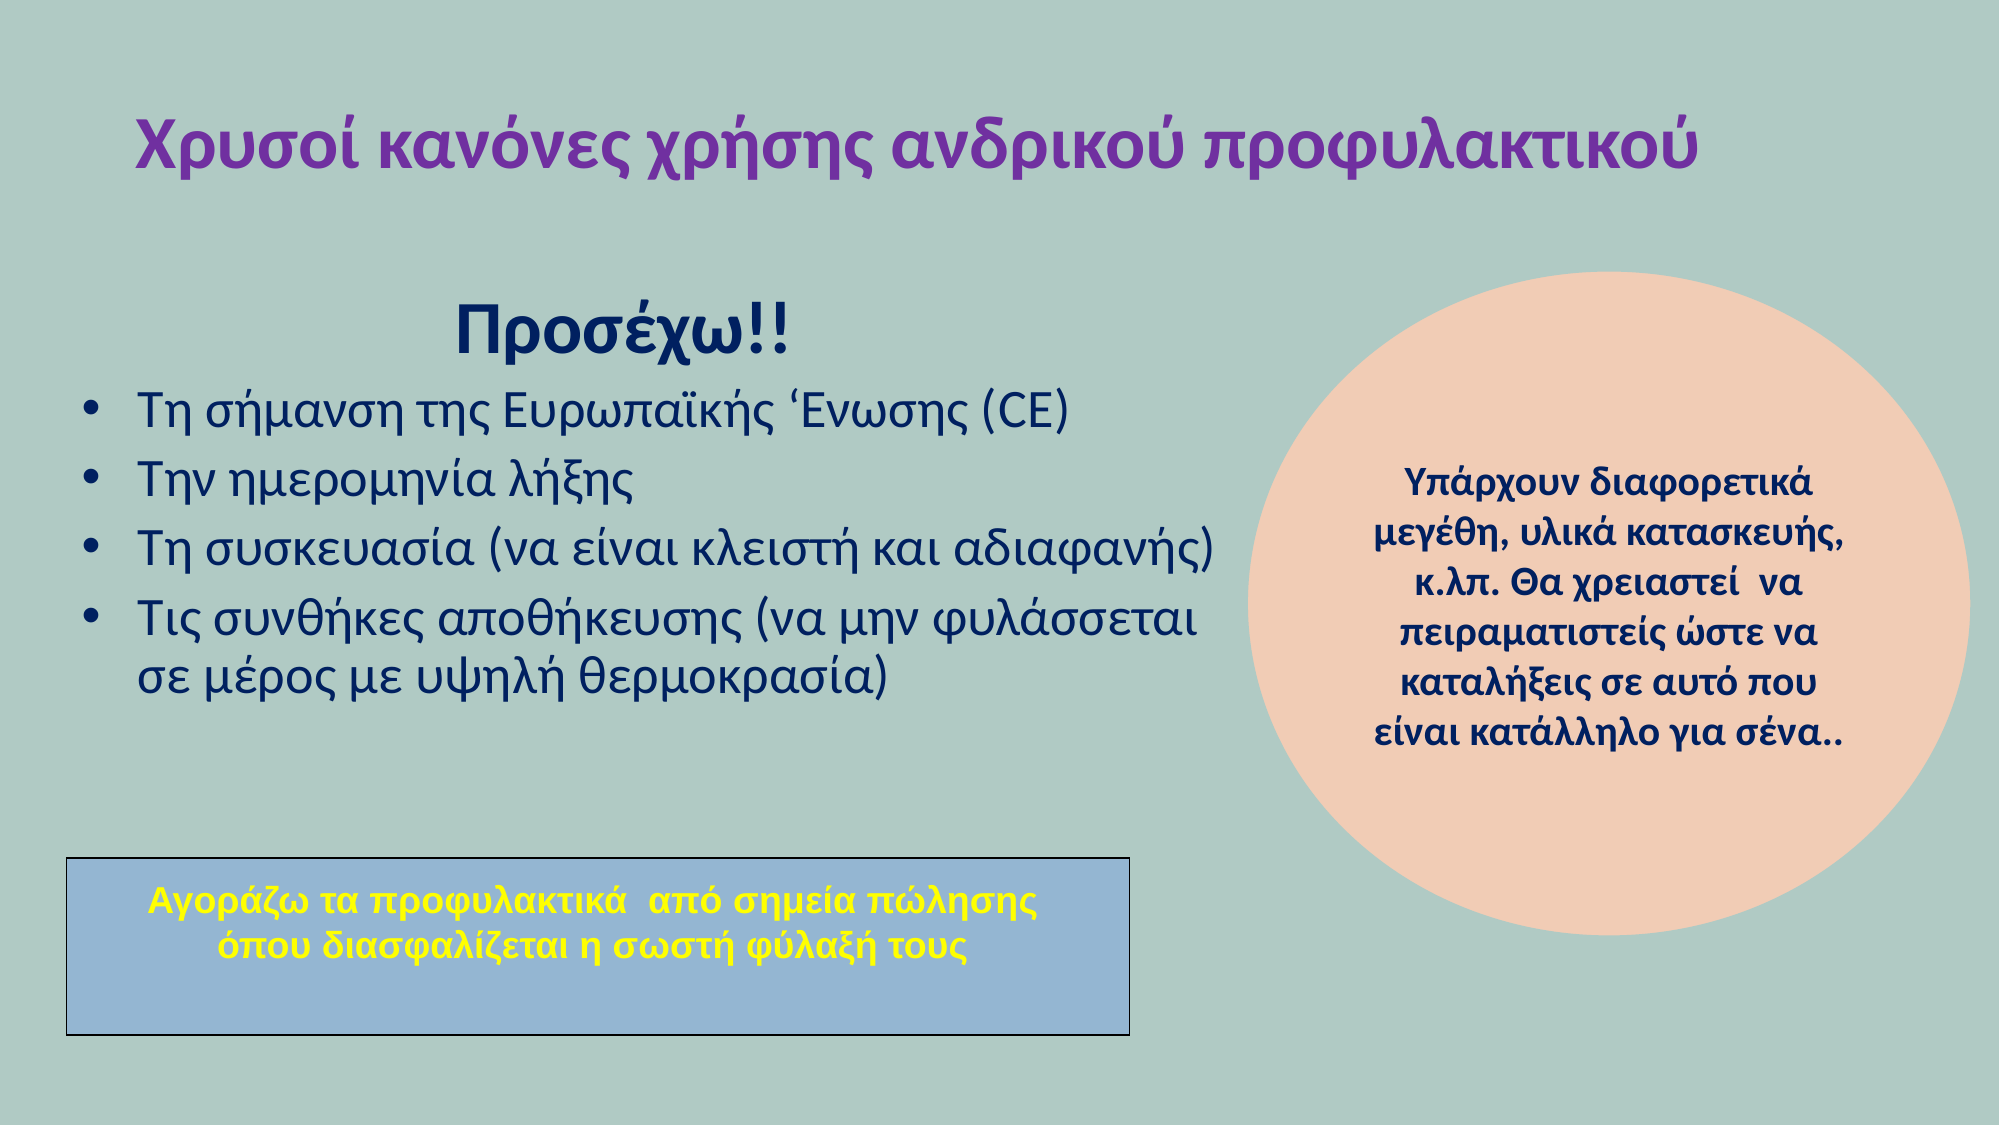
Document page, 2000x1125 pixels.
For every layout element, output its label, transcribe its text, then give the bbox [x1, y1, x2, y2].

list Προσέχω!! Τη σήμανση της Ευρωπαϊκής ‘Ενωσης (CE) Την ημερομηνία λήξης Τη συσκευασία (να είναι κλειστή και αδιαφανής) Τις συνθήκες αποθήκευσης (να μην φυλάσσεται σε μέρος με υψηλή θερμοκρασία) [66, 281, 1244, 844]
title Χρυσοί κανόνες χρήσης ανδρικού προφυλακτικού [99, 44, 1739, 233]
text_box Υπάρχουν διαφορετικά μεγέθη, υλικά κατασκευής, κ.λπ. Θα χρειαστεί να πειραματιστείς ώστε να καταλήξεις σε αυτό που είναι κατάλληλο για σένα.. [1243, 267, 1975, 940]
text_box Αγοράζω τα προφυλακτικά από σημεία πώλησης όπου διασφαλίζεται η σωστή φύλαξή τους [66, 857, 1130, 1035]
